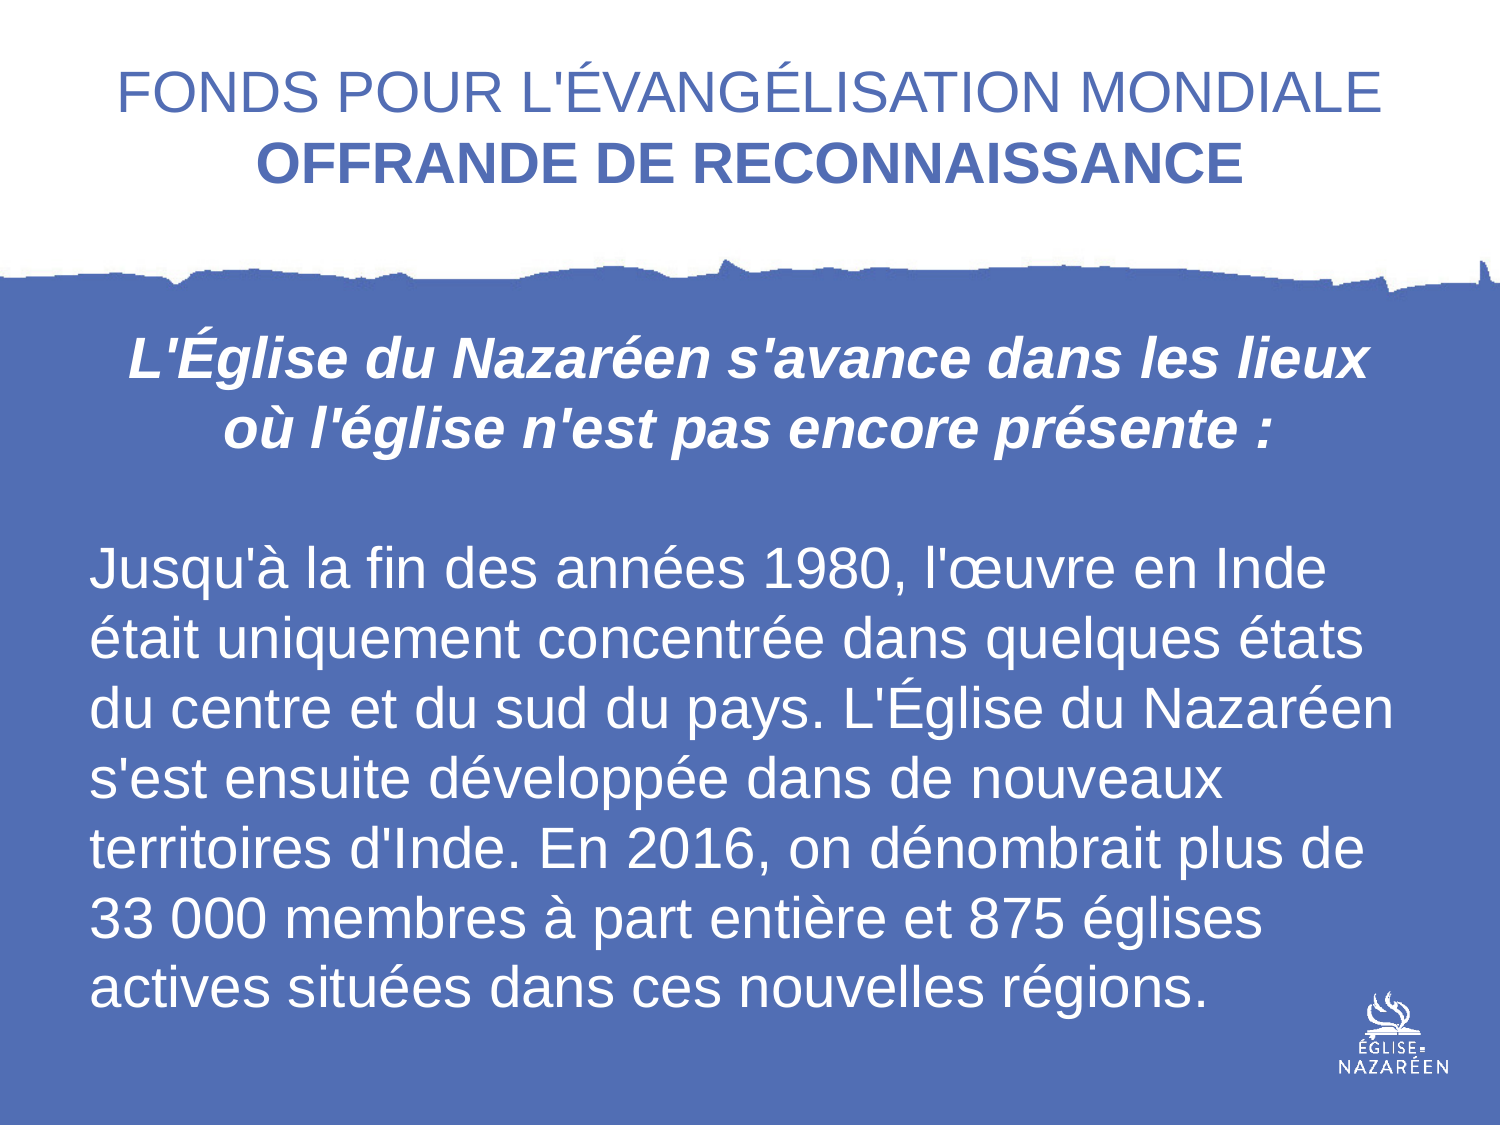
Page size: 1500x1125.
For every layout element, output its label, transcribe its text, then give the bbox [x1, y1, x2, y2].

picture [0, 0, 1500, 1125]
text_box Fonds pour l'évangélisation mondiale Offrande de reconnaissance [12, 45, 1488, 203]
text_box L'Église du Nazaréen s'avance dans les lieux où l'église n'est pas encore présente : Jusqu'à la fin des années 1980, l'œuvre en Inde était uniquement concentrée dans quelques états du centre et du sud du pays. L'Église du Nazaréen s'est ensuite développée dans de nouveaux territoires d'Inde. En 2016, on dénombrait plus de 33 000 membres à part entière et 875 églises actives situées dans ces nouvelles régions. [74, 312, 1425, 1027]
